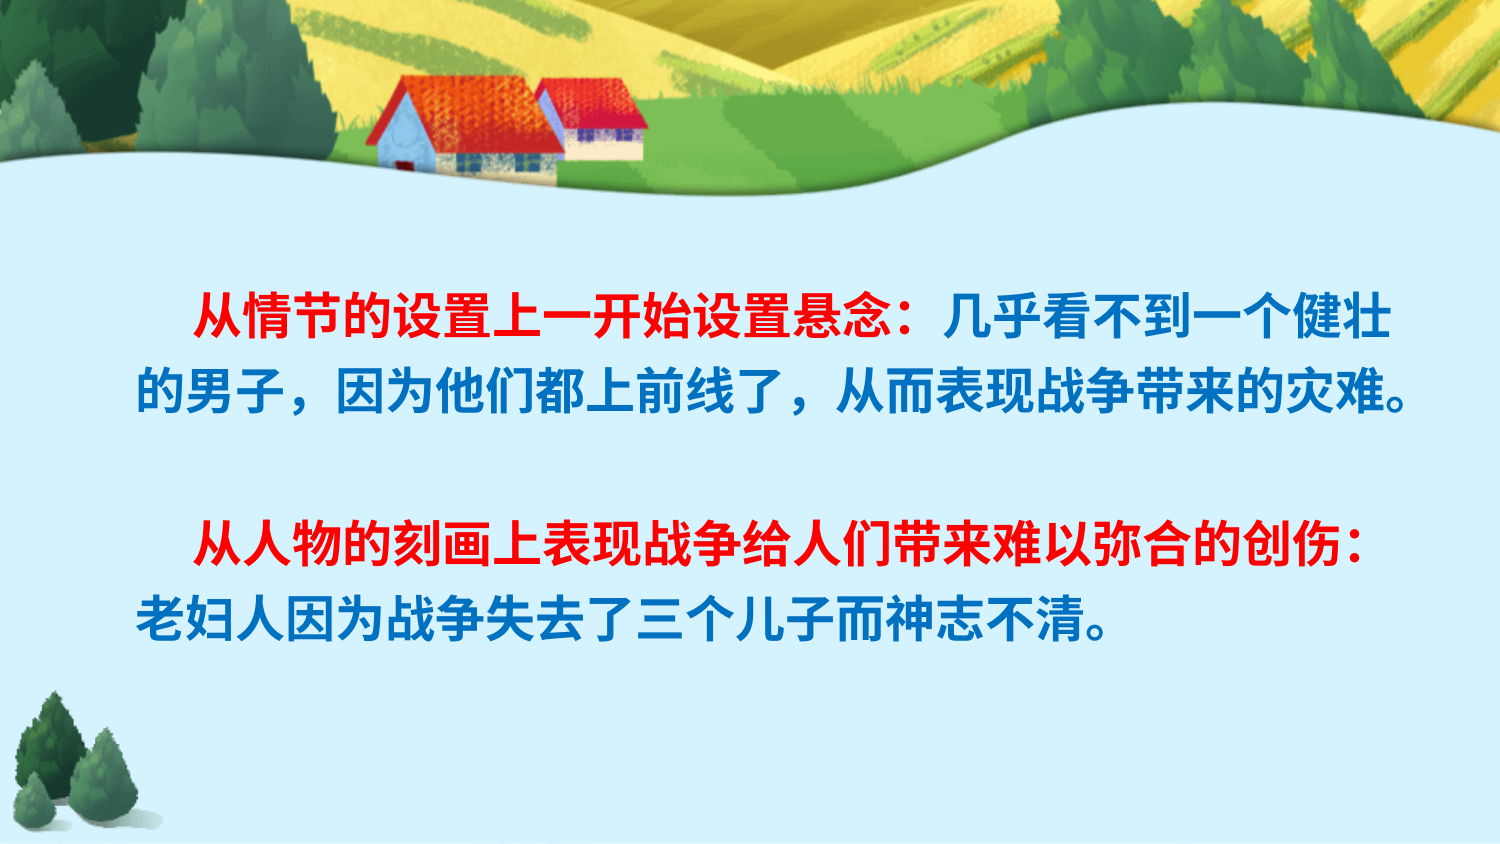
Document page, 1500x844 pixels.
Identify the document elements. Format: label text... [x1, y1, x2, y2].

picture [0, 0, 1500, 436]
text_box 从人物的刻画上表现战争给人们带来难以弥合的创伤：老妇人因为战争失去了三个儿子而神志不清。 [120, 490, 1453, 656]
picture [0, 664, 179, 844]
text_box 从情节的设置上一开始设置悬念：几乎看不到一个健壮的男子，因为他们都上前线了，从而表现战争带来的灾难。 [120, 262, 1453, 428]
